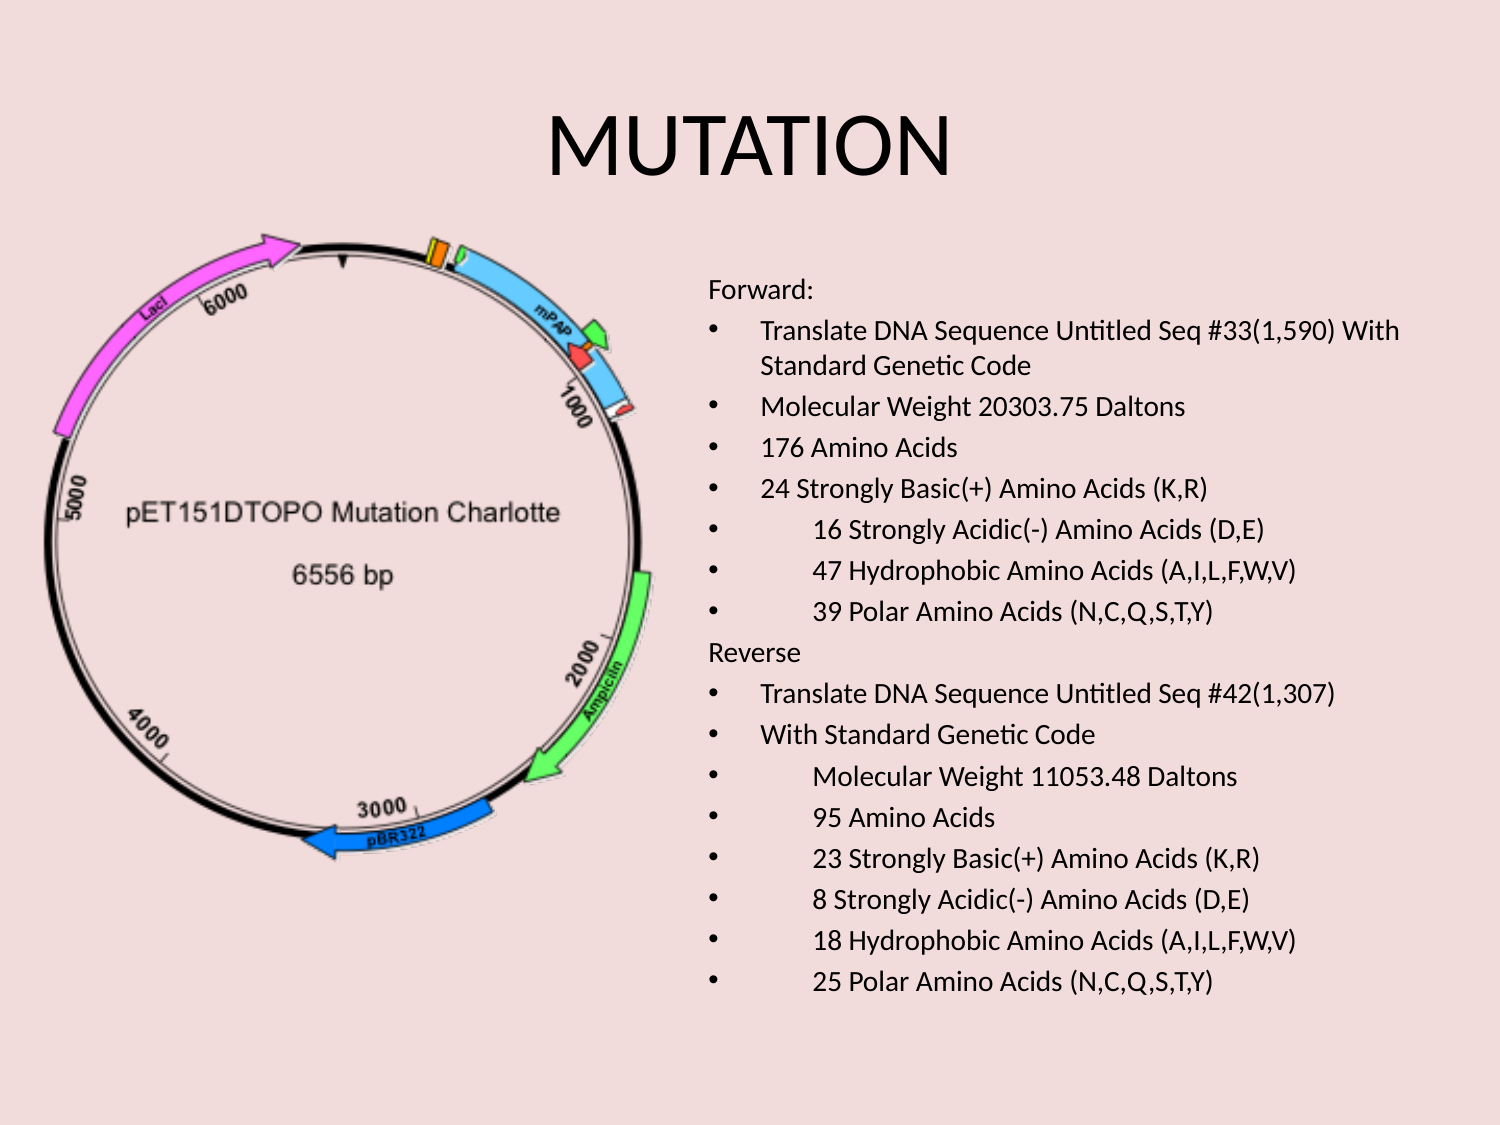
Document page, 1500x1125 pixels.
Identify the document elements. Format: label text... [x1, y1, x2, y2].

title MUTATION [795, 45, 1425, 233]
list Forward: Translate DNA Sequence Untitled Seq #33(1,590) With Standard Genetic Code Molecular Weight 20303.75 Daltons 176 Amino Acids 24 Strongly Basic(+) Amino Acids (K,R) 16 Strongly Acidic(-) Amino Acids (D,E) 47 Hydrophobic Amino Acids (A,I,L,F,W,V) 39 Polar Amino Acids (N,C,Q,S,T,Y) Reverse Translate DNA Sequence Untitled Seq #42(1,307) With Standard Genetic Code Molecular Weight 11053.48 Daltons 95 Amino Acids 23 Strongly Basic(+) Amino Acids (K,R) 8 Strongly Acidic(-) Amino Acids (D,E) 18 Hydrophobic Amino Acids (A,I,L,F,W,V) 25 Polar Amino Acids (N,C,Q,S,T,Y) [795, 262, 1425, 1005]
picture [0, 0, 791, 1101]
